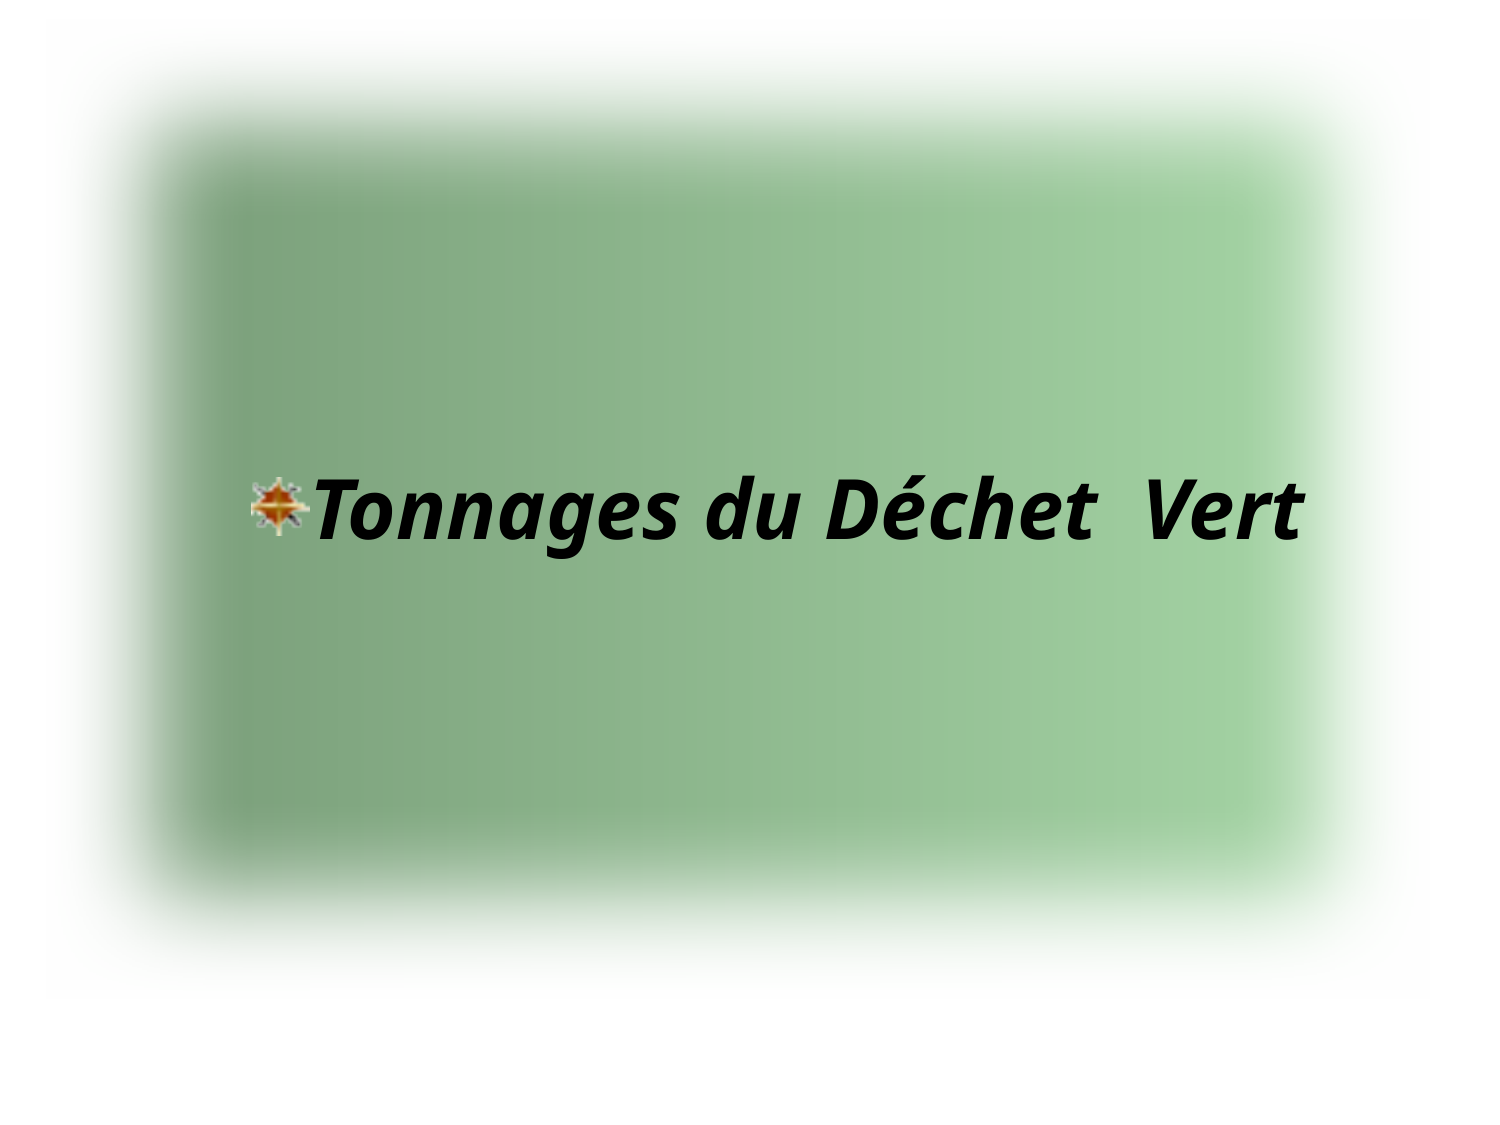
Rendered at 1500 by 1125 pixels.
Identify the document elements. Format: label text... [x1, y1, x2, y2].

table_header [173, 146, 1304, 874]
text_box Tonnages du Déchet Vert [220, 193, 1257, 827]
picture [251, 477, 310, 536]
table_cell [191, 165, 1286, 855]
